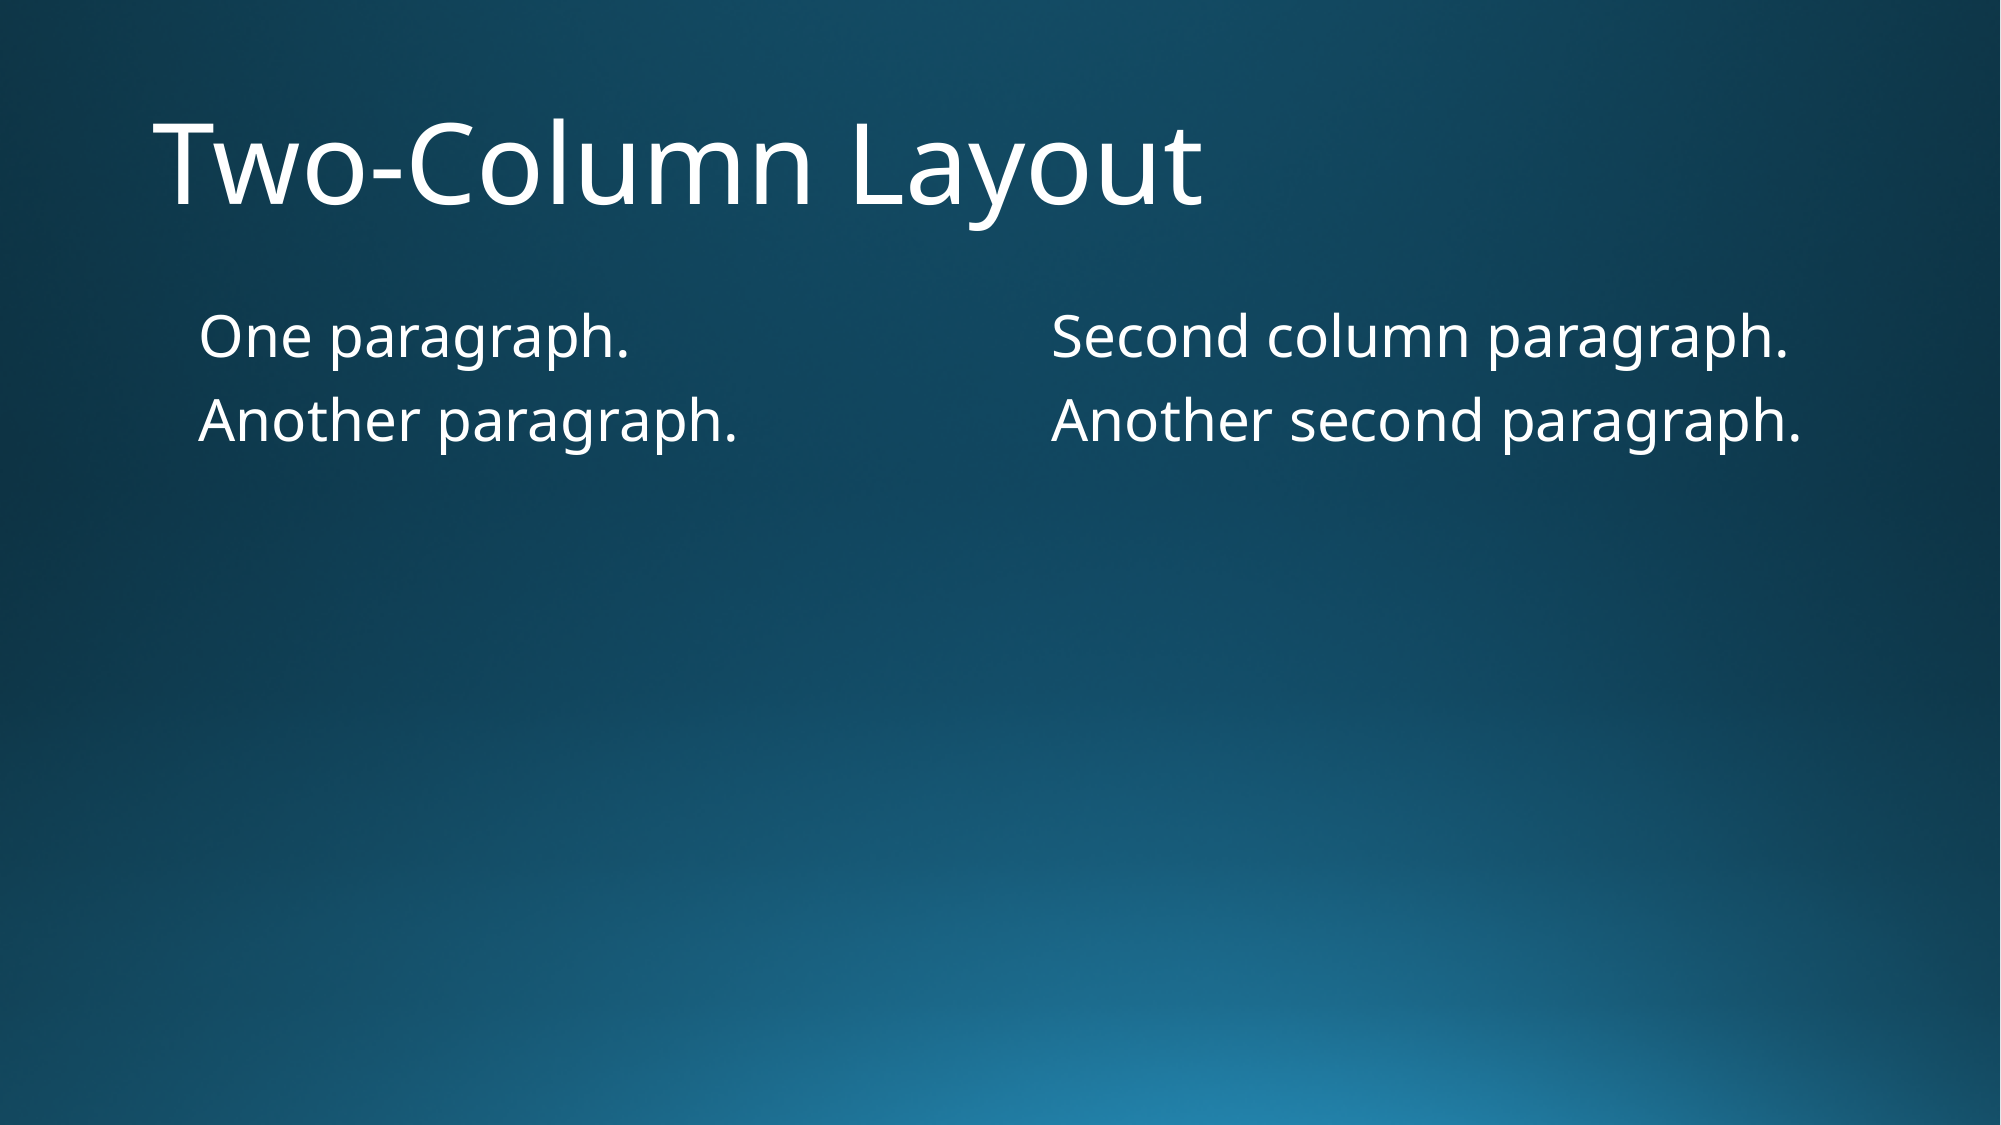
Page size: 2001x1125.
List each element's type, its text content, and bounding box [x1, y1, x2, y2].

title Two-Column Layout [137, 59, 1863, 278]
picture [0, 0, 2001, 1125]
list One paragraph. Another paragraph. [183, 299, 1009, 1014]
list Second column paragraph. Another second paragraph. [1036, 299, 1863, 1014]
